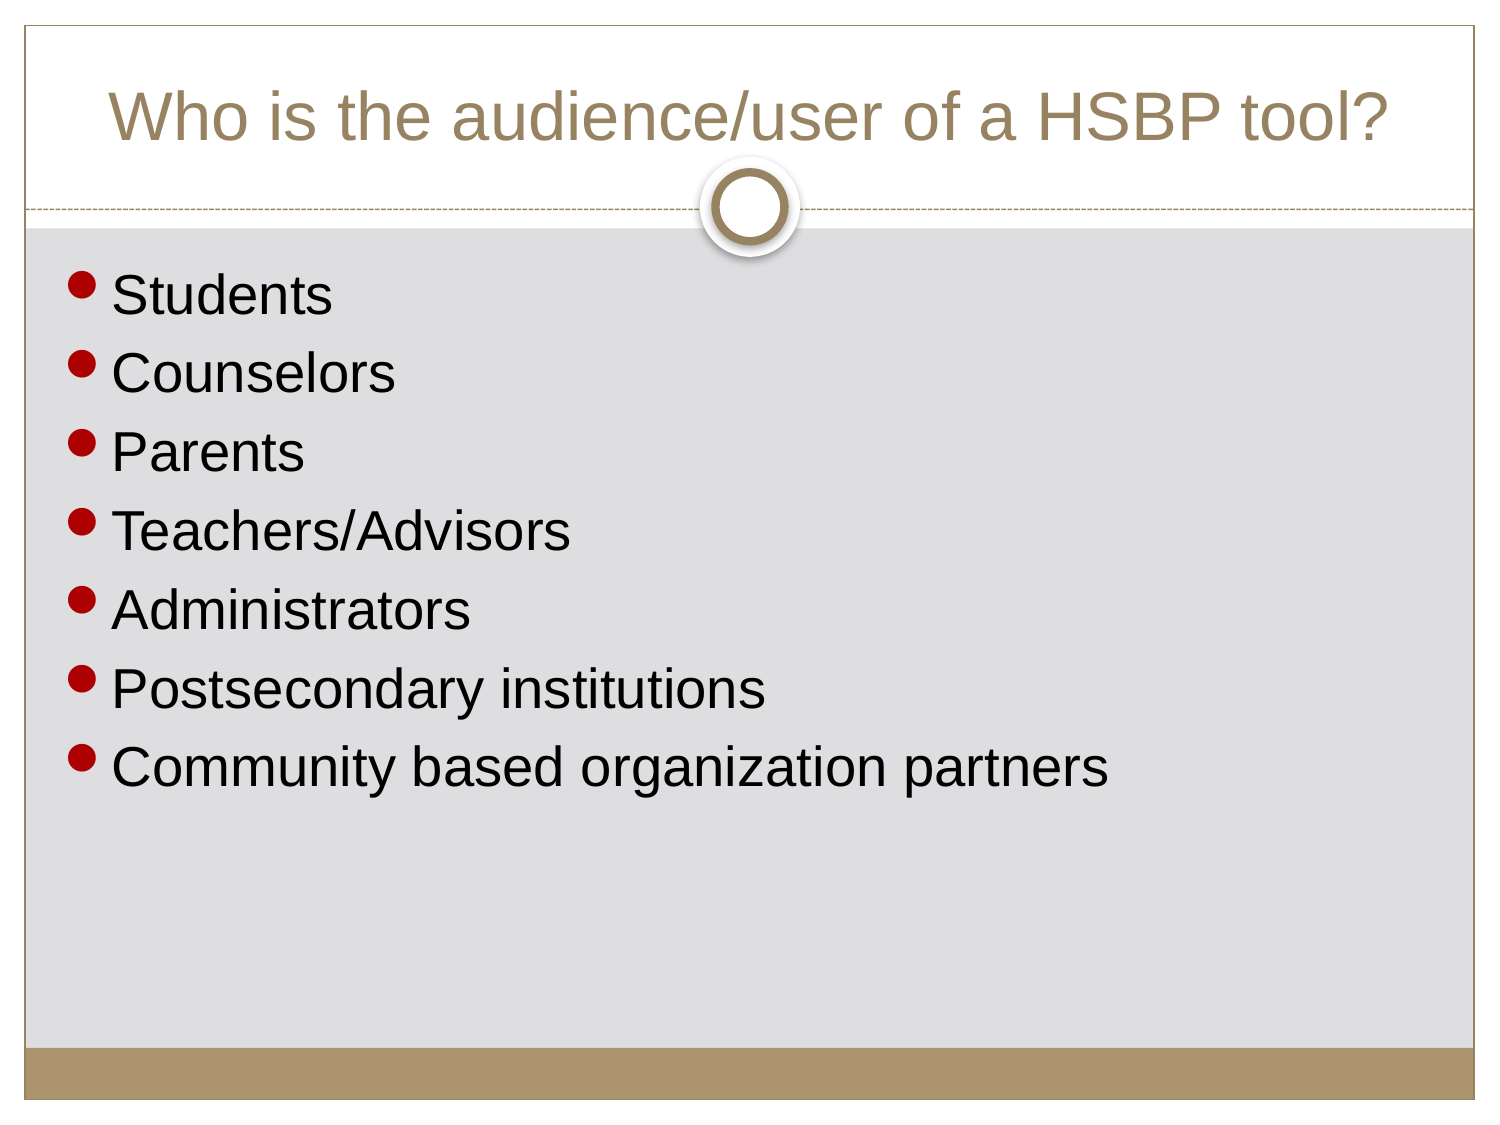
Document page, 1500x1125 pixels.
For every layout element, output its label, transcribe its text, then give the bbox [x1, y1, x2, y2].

list Students Counselors Parents Teachers/Advisors Administrators Postsecondary institutions Community based organization partners [49, 250, 1445, 1001]
title Who is the audience/user of a HSBP tool? [49, 37, 1450, 162]
